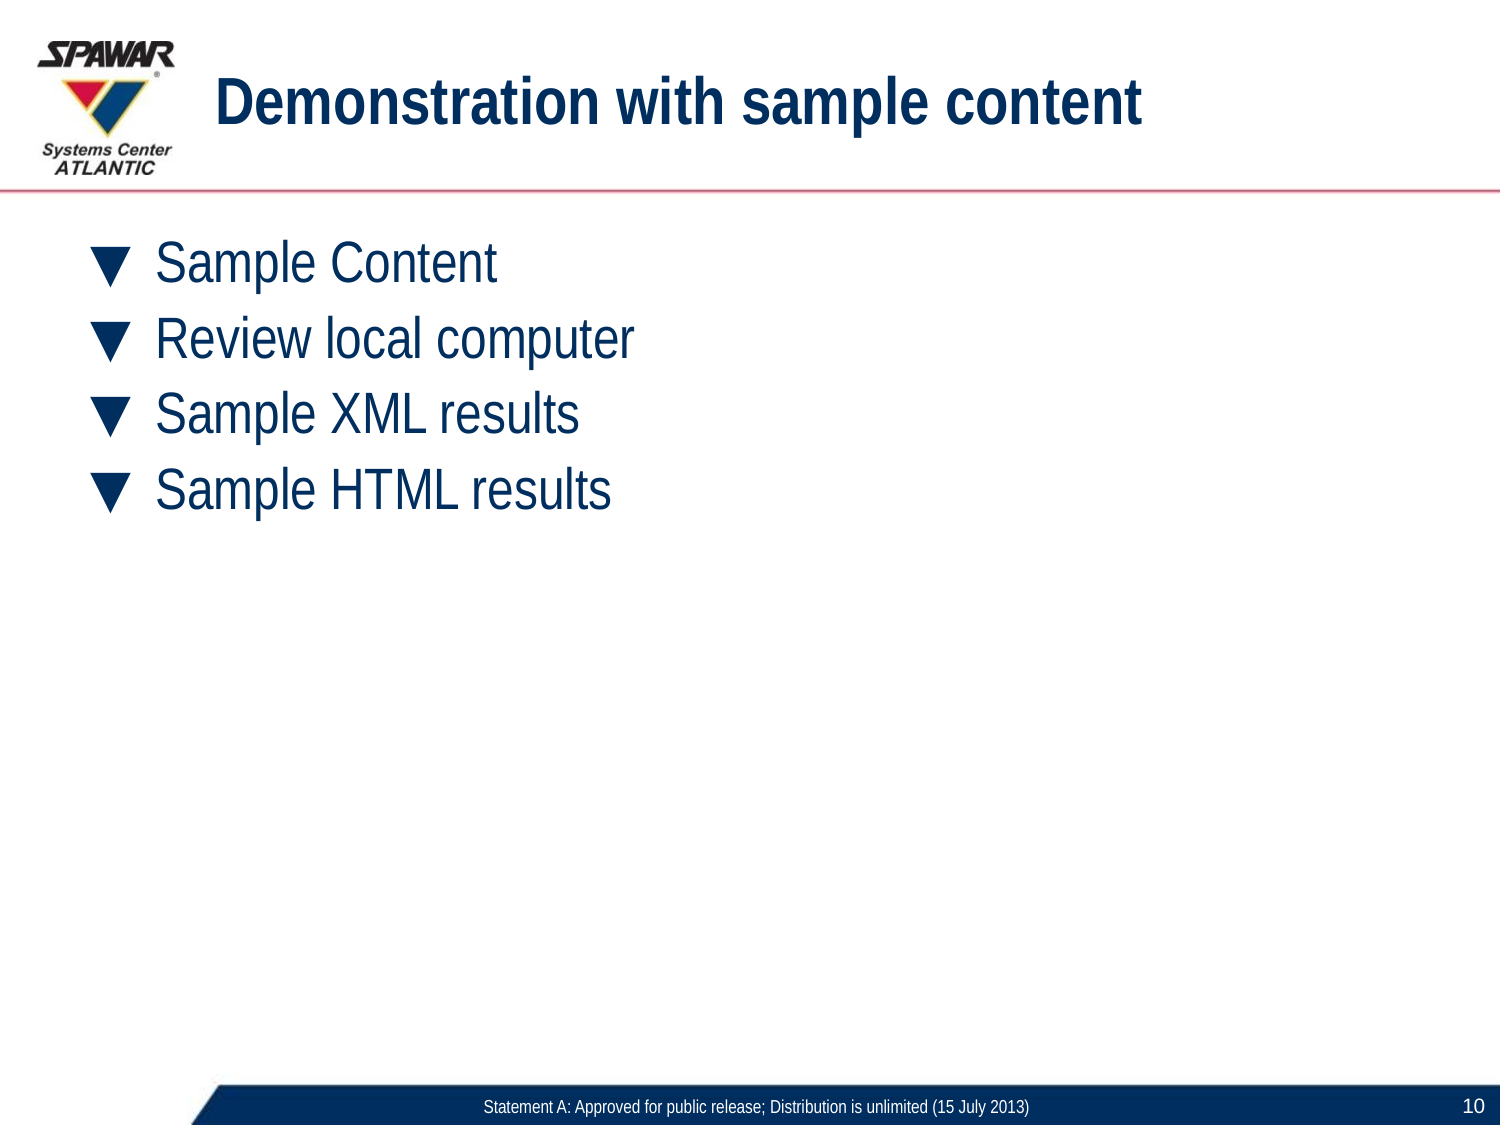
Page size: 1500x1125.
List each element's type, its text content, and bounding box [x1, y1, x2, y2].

title Demonstration with sample content [199, 32, 1426, 176]
picture [0, 187, 1500, 200]
picture [187, 1074, 1500, 1125]
list Sample Content Review local computer Sample XML results Sample HTML results [74, 224, 1401, 1001]
picture [37, 41, 175, 175]
